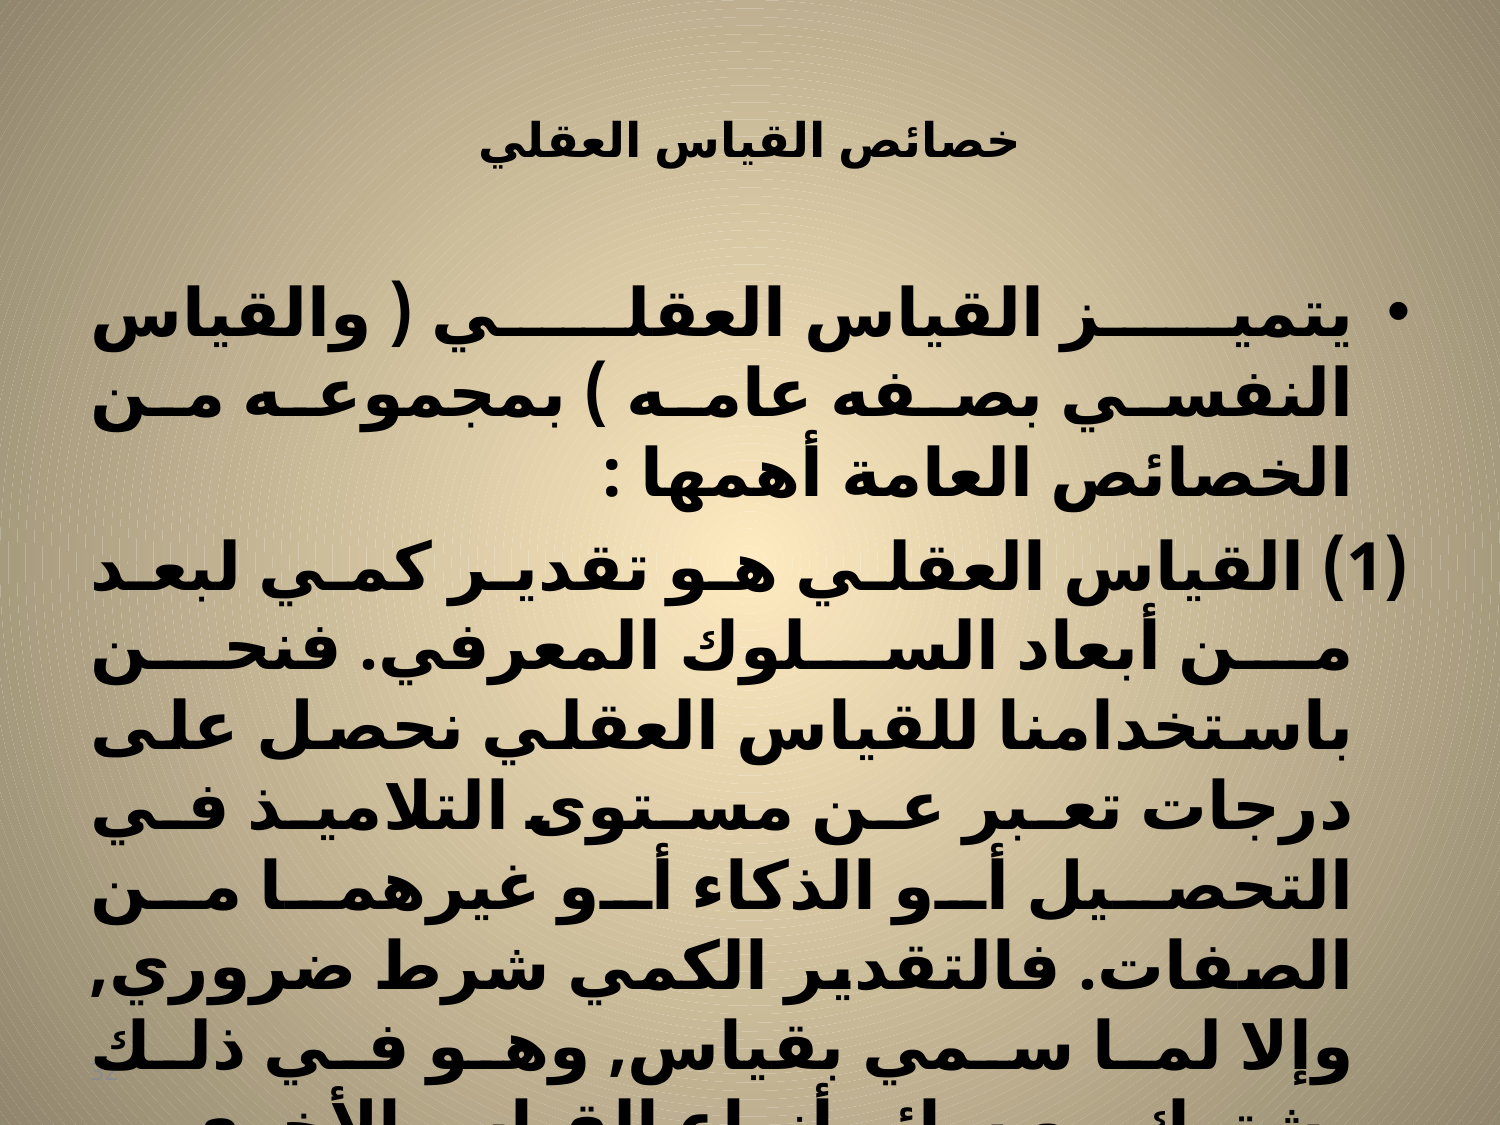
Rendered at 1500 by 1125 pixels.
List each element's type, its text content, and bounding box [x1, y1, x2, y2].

slide_number 32 [75, 1042, 425, 1103]
title خصائص القياس العقلي [75, 45, 1425, 233]
list يتميز القياس العقلي ( والقياس النفسي بصفه عامه ) بمجموعه من الخصائص العامة أهمها : (1) القياس العقلي هو تقدير كمي لبعد من أبعاد السلوك المعرفي. فنحن باستخدامنا للقياس العقلي نحصل على درجات تعبر عن مستوى التلاميذ في التحصيل أو الذكاء أو غيرهما من الصفات. فالتقدير الكمي شرط ضروري, وإلا لما سمي بقياس, وهو في ذلك يشترك مع سائر أنواع القياس الأخرى. [75, 262, 1425, 1005]
